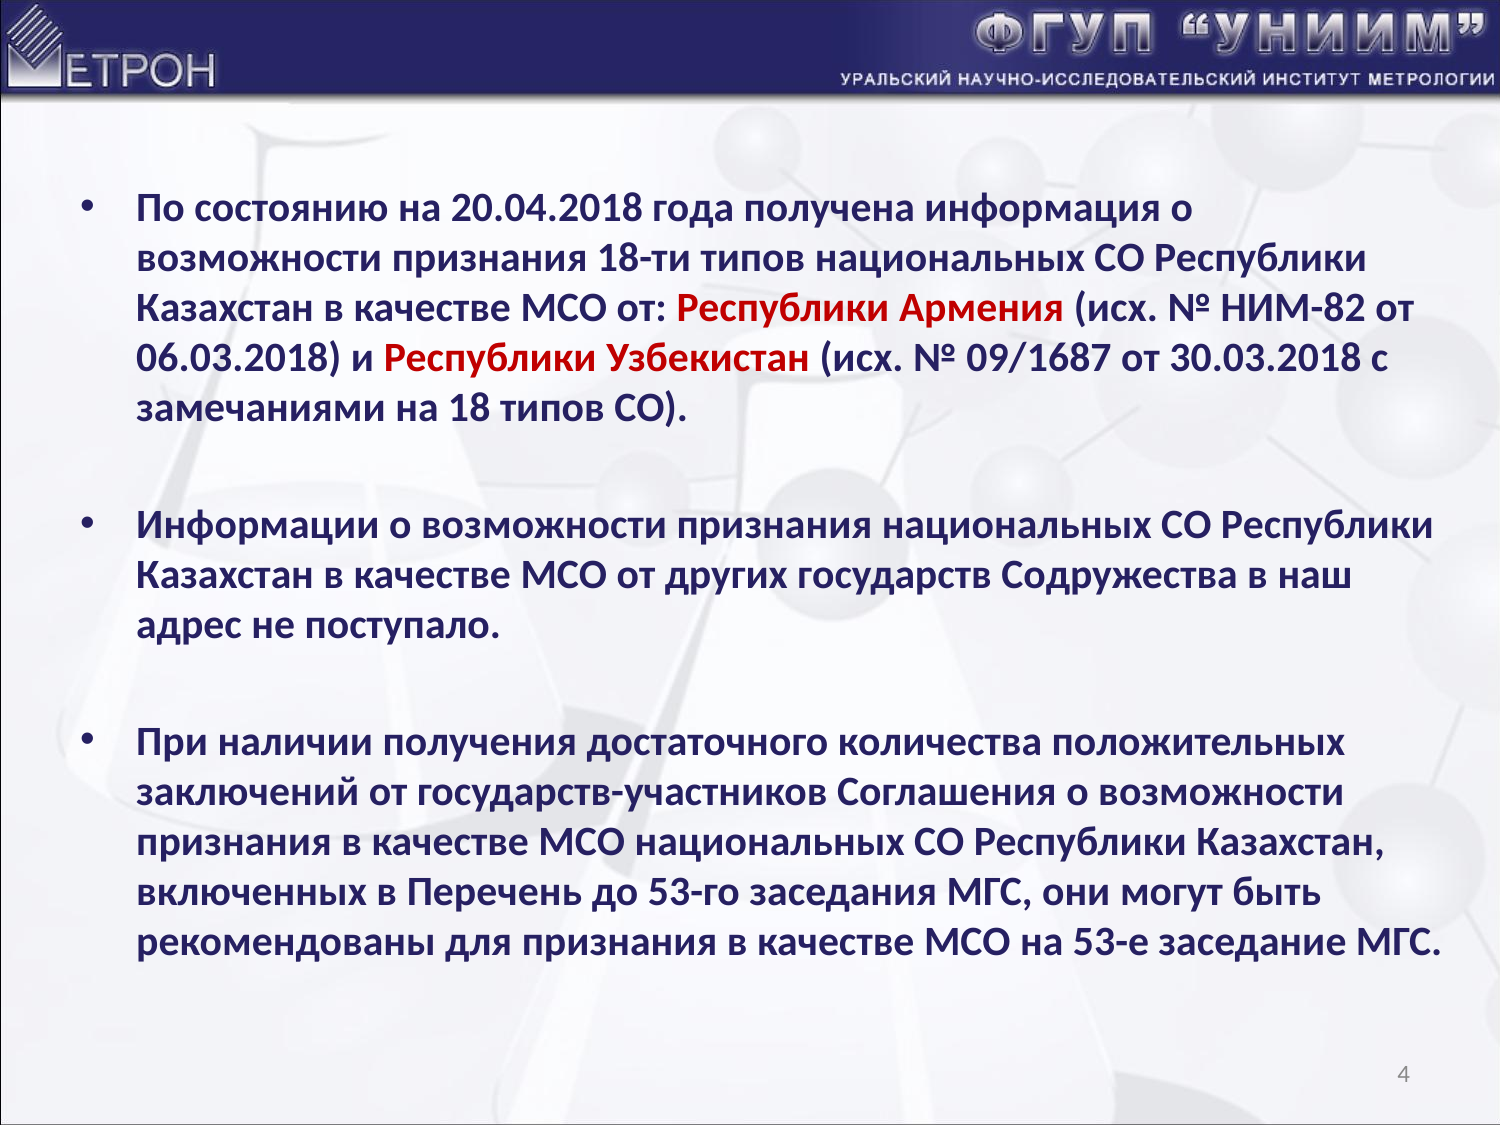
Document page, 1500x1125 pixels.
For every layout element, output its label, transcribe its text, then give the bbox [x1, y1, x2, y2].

list По состоянию на 20.04.2018 года получена информация о возможности признания 18-ти типов национальных СО Республики Казахстан в качестве МСО от: Республики Армения (исх. № НИМ-82 от 06.03.2018) и Республики Узбекистан (исх. № 09/1687 от 30.03.2018 с замечаниями на 18 типов СО). Информации о возможности признания национальных СО Республики Казахстан в качестве МСО от других государств Содружества в наш адрес не поступало. При наличии получения достаточного количества положительных заключений от государств-участников Соглашения о возможности признания в качестве МСО национальных СО Республики Казахстан, включенных в Перечень до 53-го заседания МГС, они могут быть рекомендованы для признания в качестве МСО на 53-е заседание МГС. [64, 172, 1459, 1059]
slide_number 4 [1074, 1042, 1425, 1103]
picture [0, 0, 1500, 1125]
